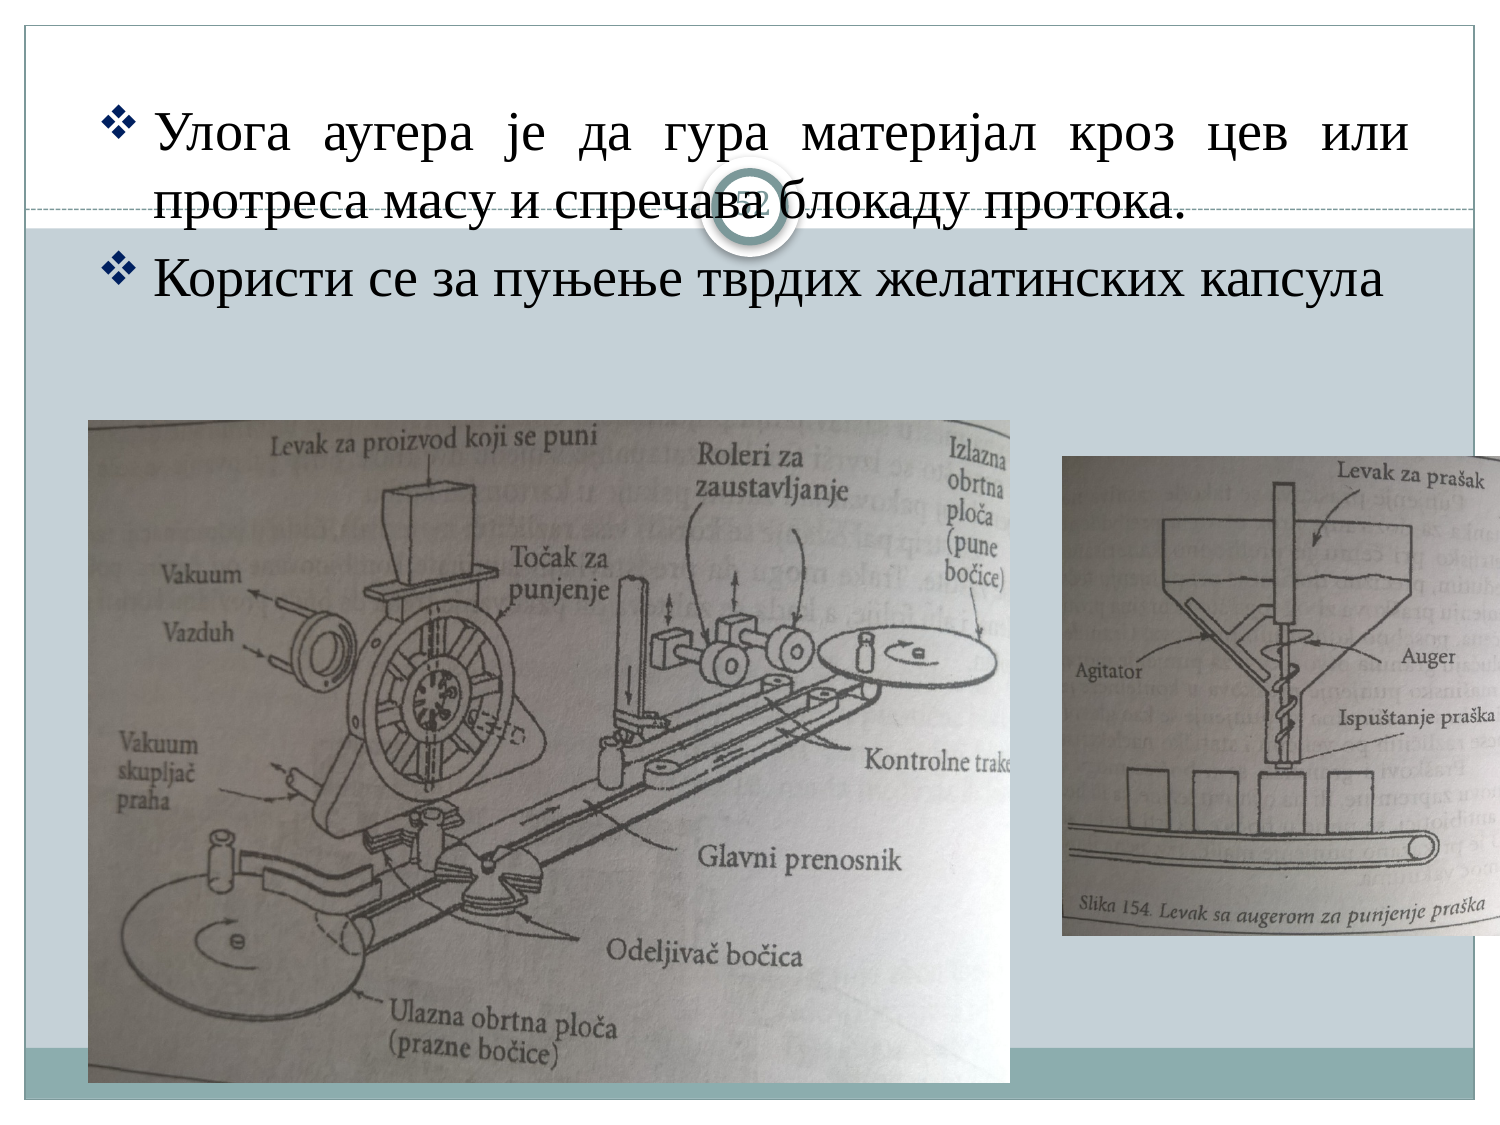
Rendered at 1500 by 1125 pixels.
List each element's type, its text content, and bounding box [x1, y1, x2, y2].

list Улога аугера је да гура материјал кроз цев или протреса масу и спречава блокаду протока. Користи се за пуњење тврдих желатинских капсула [82, 86, 1425, 409]
picture [1062, 455, 1500, 937]
slide_number 52 [715, 168, 791, 241]
picture [88, 420, 1011, 1083]
